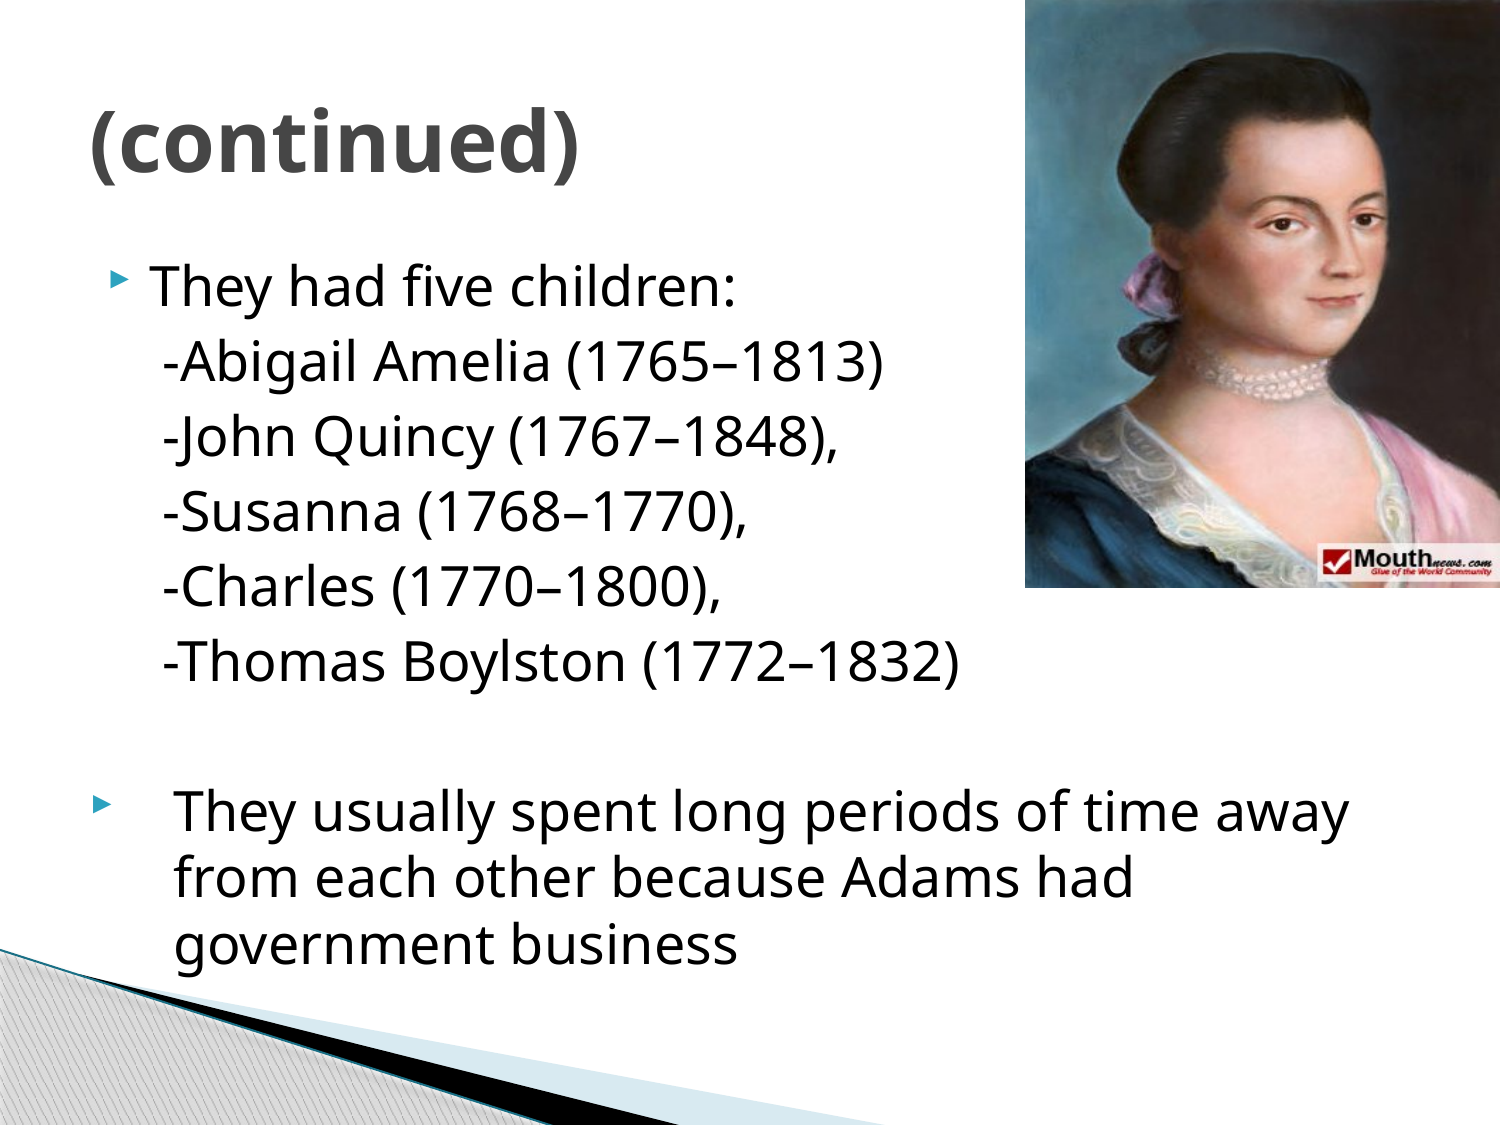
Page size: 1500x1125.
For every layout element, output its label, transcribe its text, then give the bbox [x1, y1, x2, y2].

title (continued) [75, 45, 1018, 233]
list They had five children: -Abigail Amelia (1765–1813) -John Quincy (1767–1848), -Susanna (1768–1770), -Charles (1770–1800), -Thomas Boylston (1772–1832) They usually spent long periods of time away from each other because Adams had government business [75, 243, 1425, 986]
picture [1024, 0, 1500, 588]
